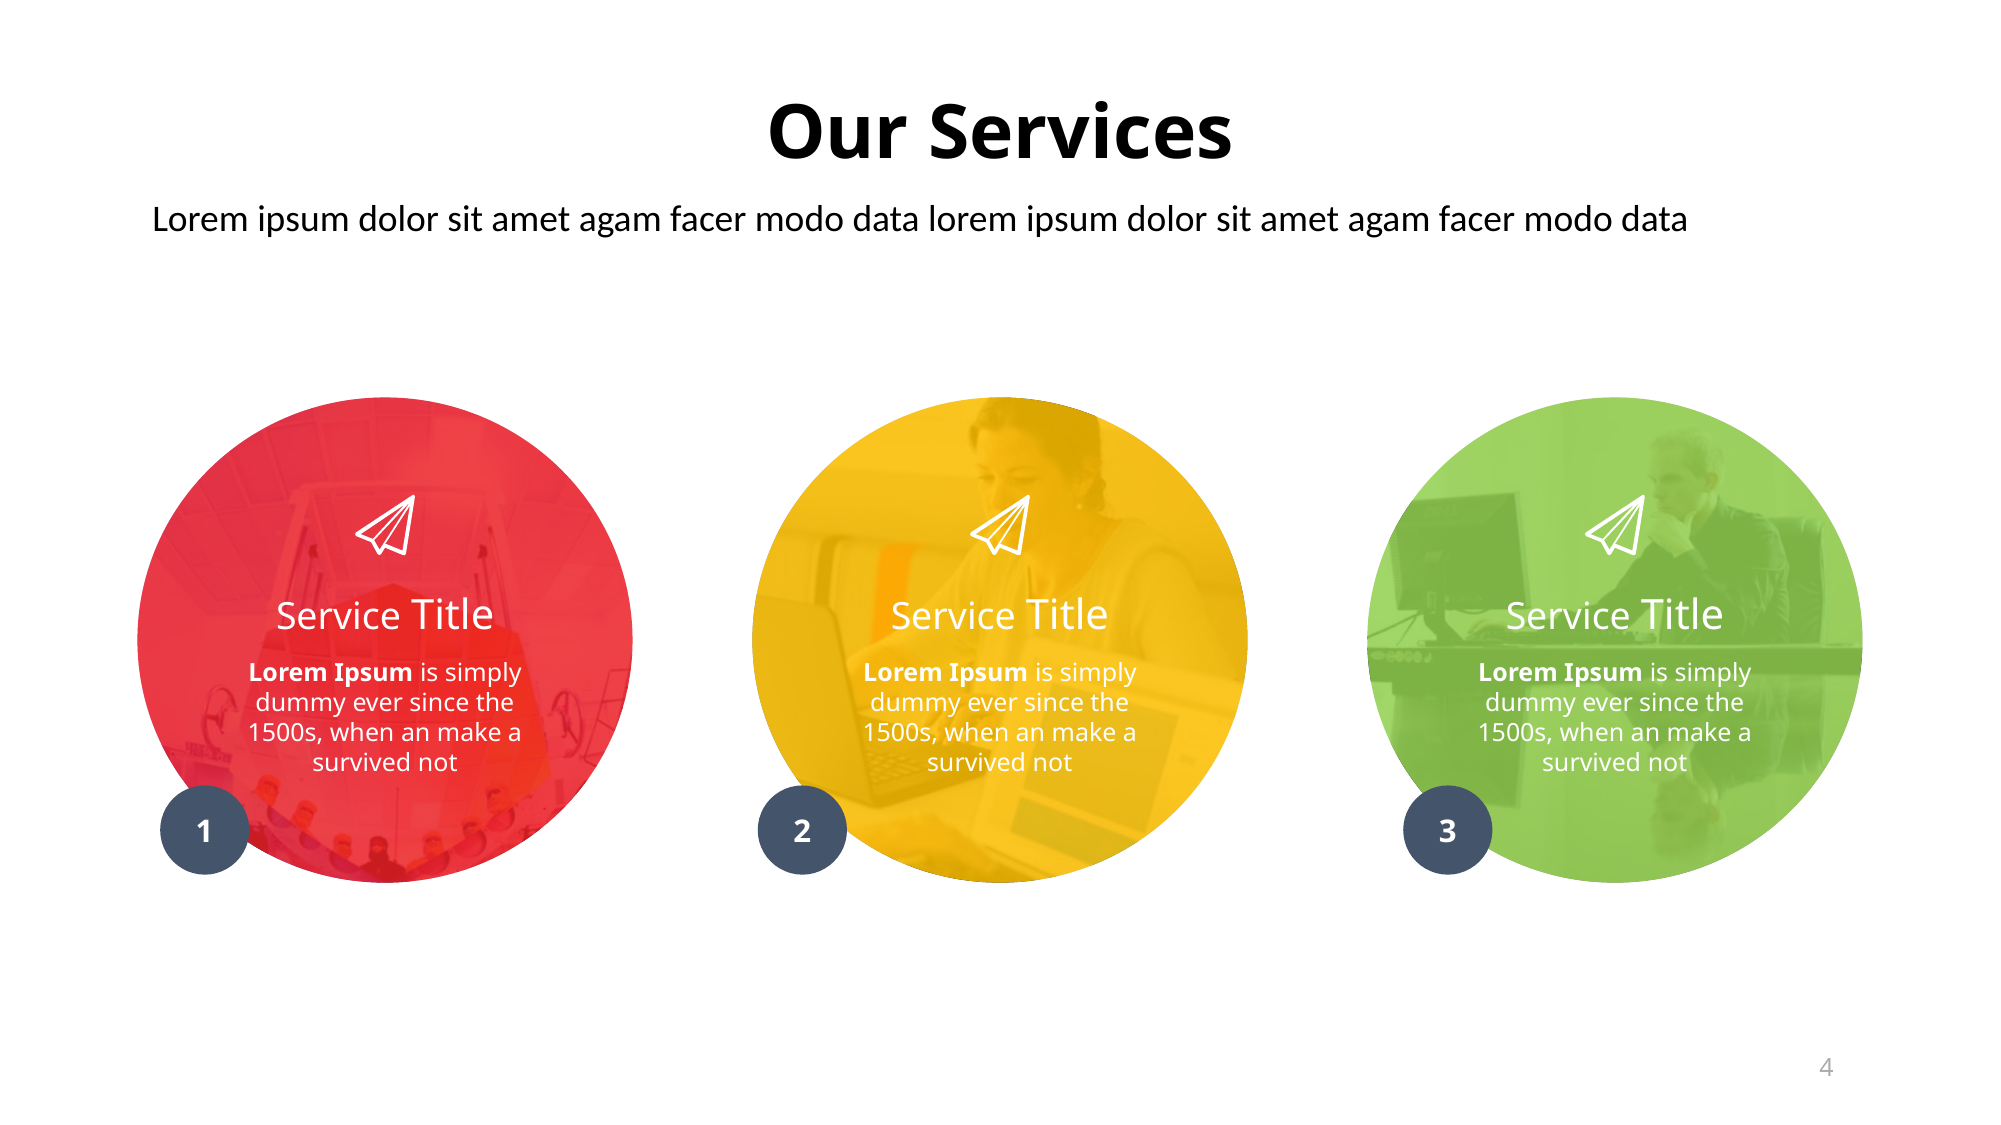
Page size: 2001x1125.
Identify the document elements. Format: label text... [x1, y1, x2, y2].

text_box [827, 494, 1173, 786]
picture [1367, 397, 1863, 883]
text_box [212, 494, 558, 786]
picture [752, 397, 1248, 883]
subtitle Lorem ipsum dolor sit amet agam facer modo data lorem ipsum dolor sit amet agam facer modo data [137, 186, 1863, 227]
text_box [1442, 494, 1788, 786]
picture [137, 397, 633, 883]
slide_number 4 [1790, 1042, 1863, 1094]
title Our Services [137, 78, 1863, 186]
